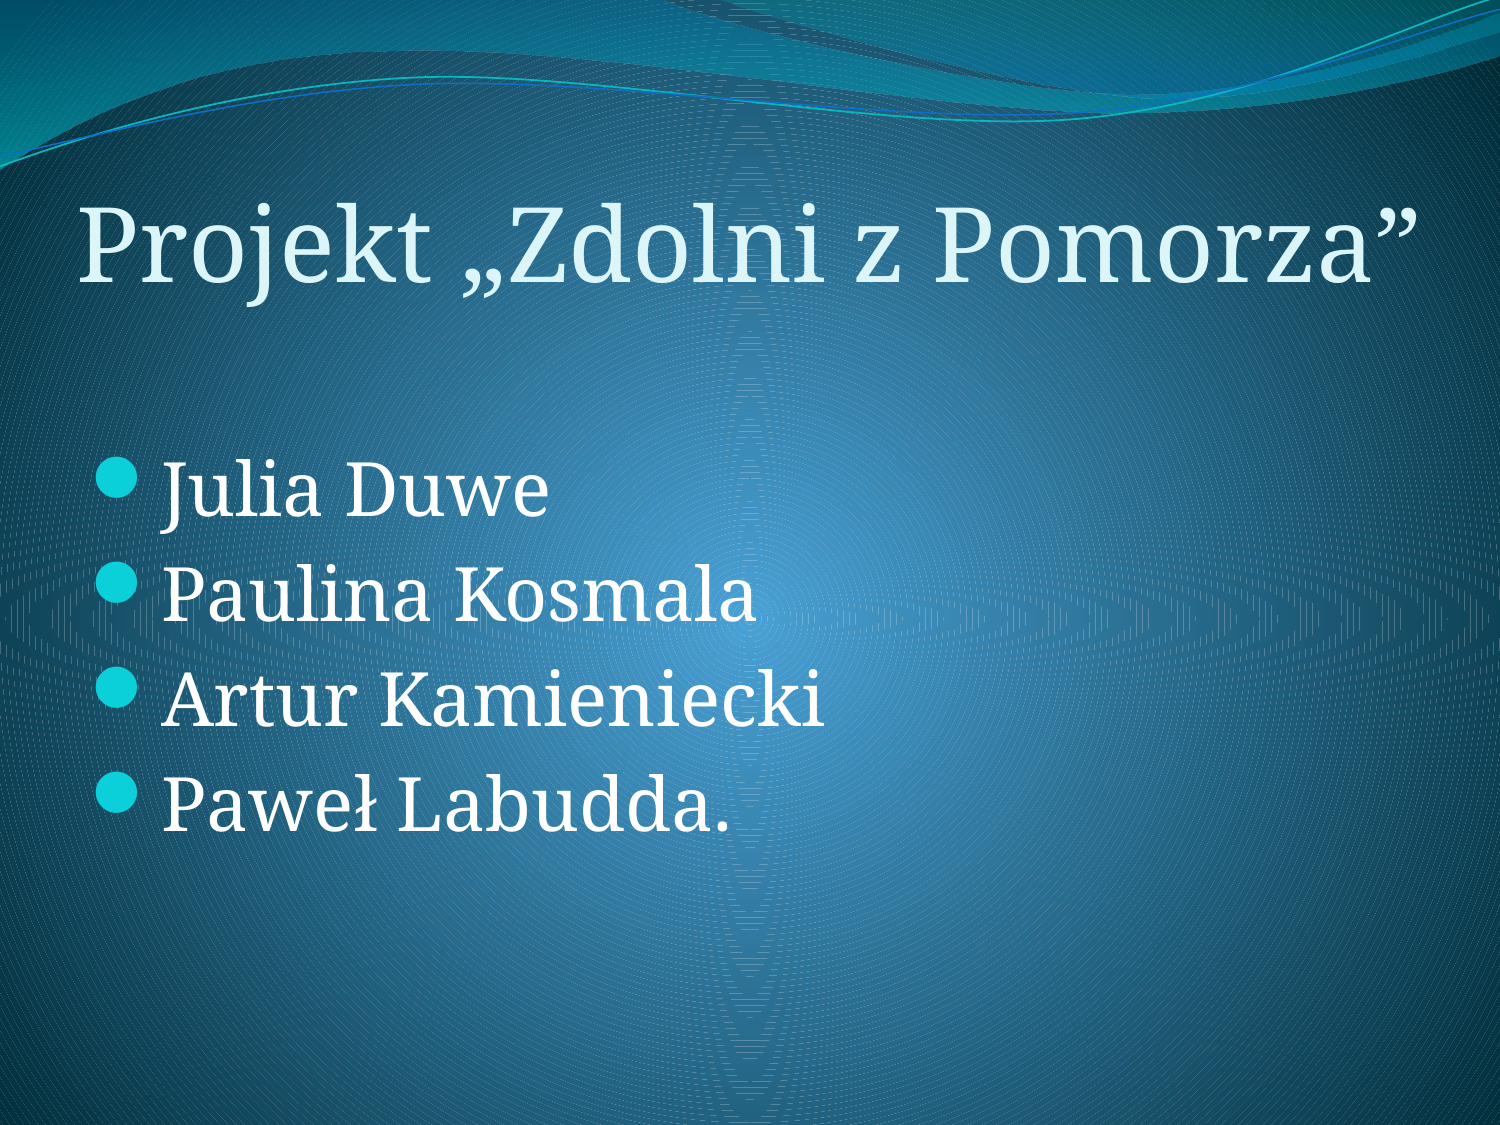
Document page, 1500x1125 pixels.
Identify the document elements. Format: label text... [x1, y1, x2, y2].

list Julia Duwe Paulina Kosmala Artur Kamieniecki Paweł Labudda. [75, 433, 1425, 1038]
title Projekt „Zdolni z Pomorza” [75, 115, 1425, 303]
